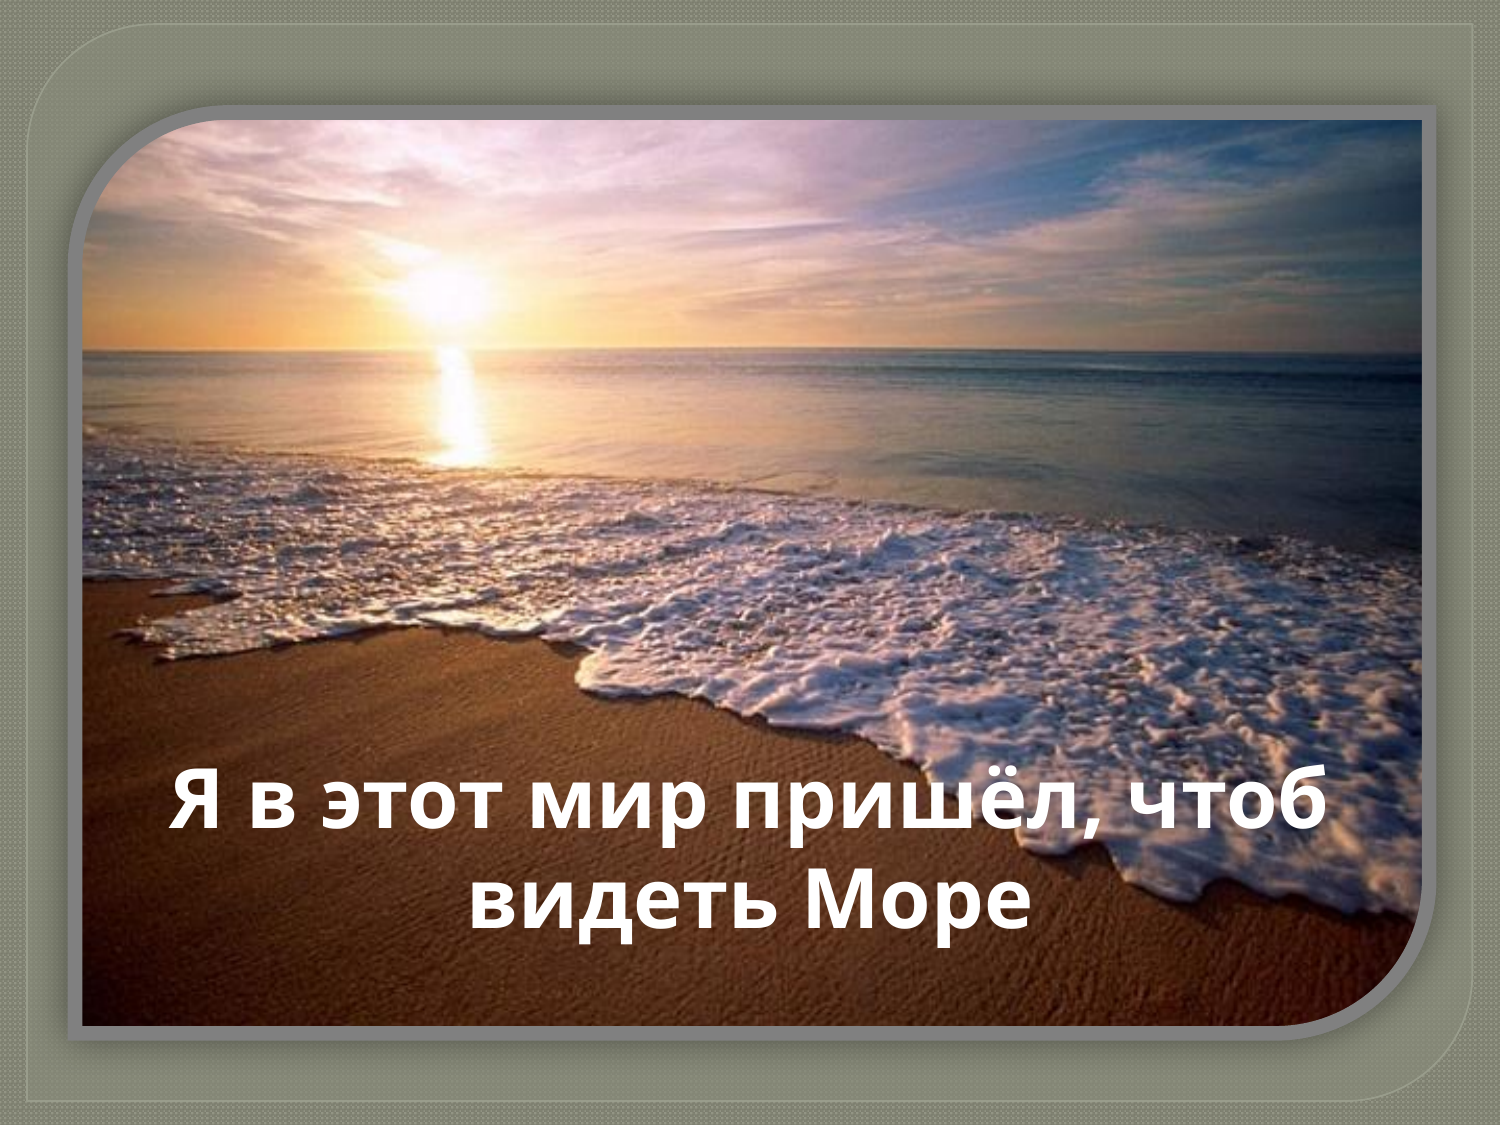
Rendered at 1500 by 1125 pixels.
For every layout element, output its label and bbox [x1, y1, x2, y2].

picture [74, 112, 1430, 1034]
